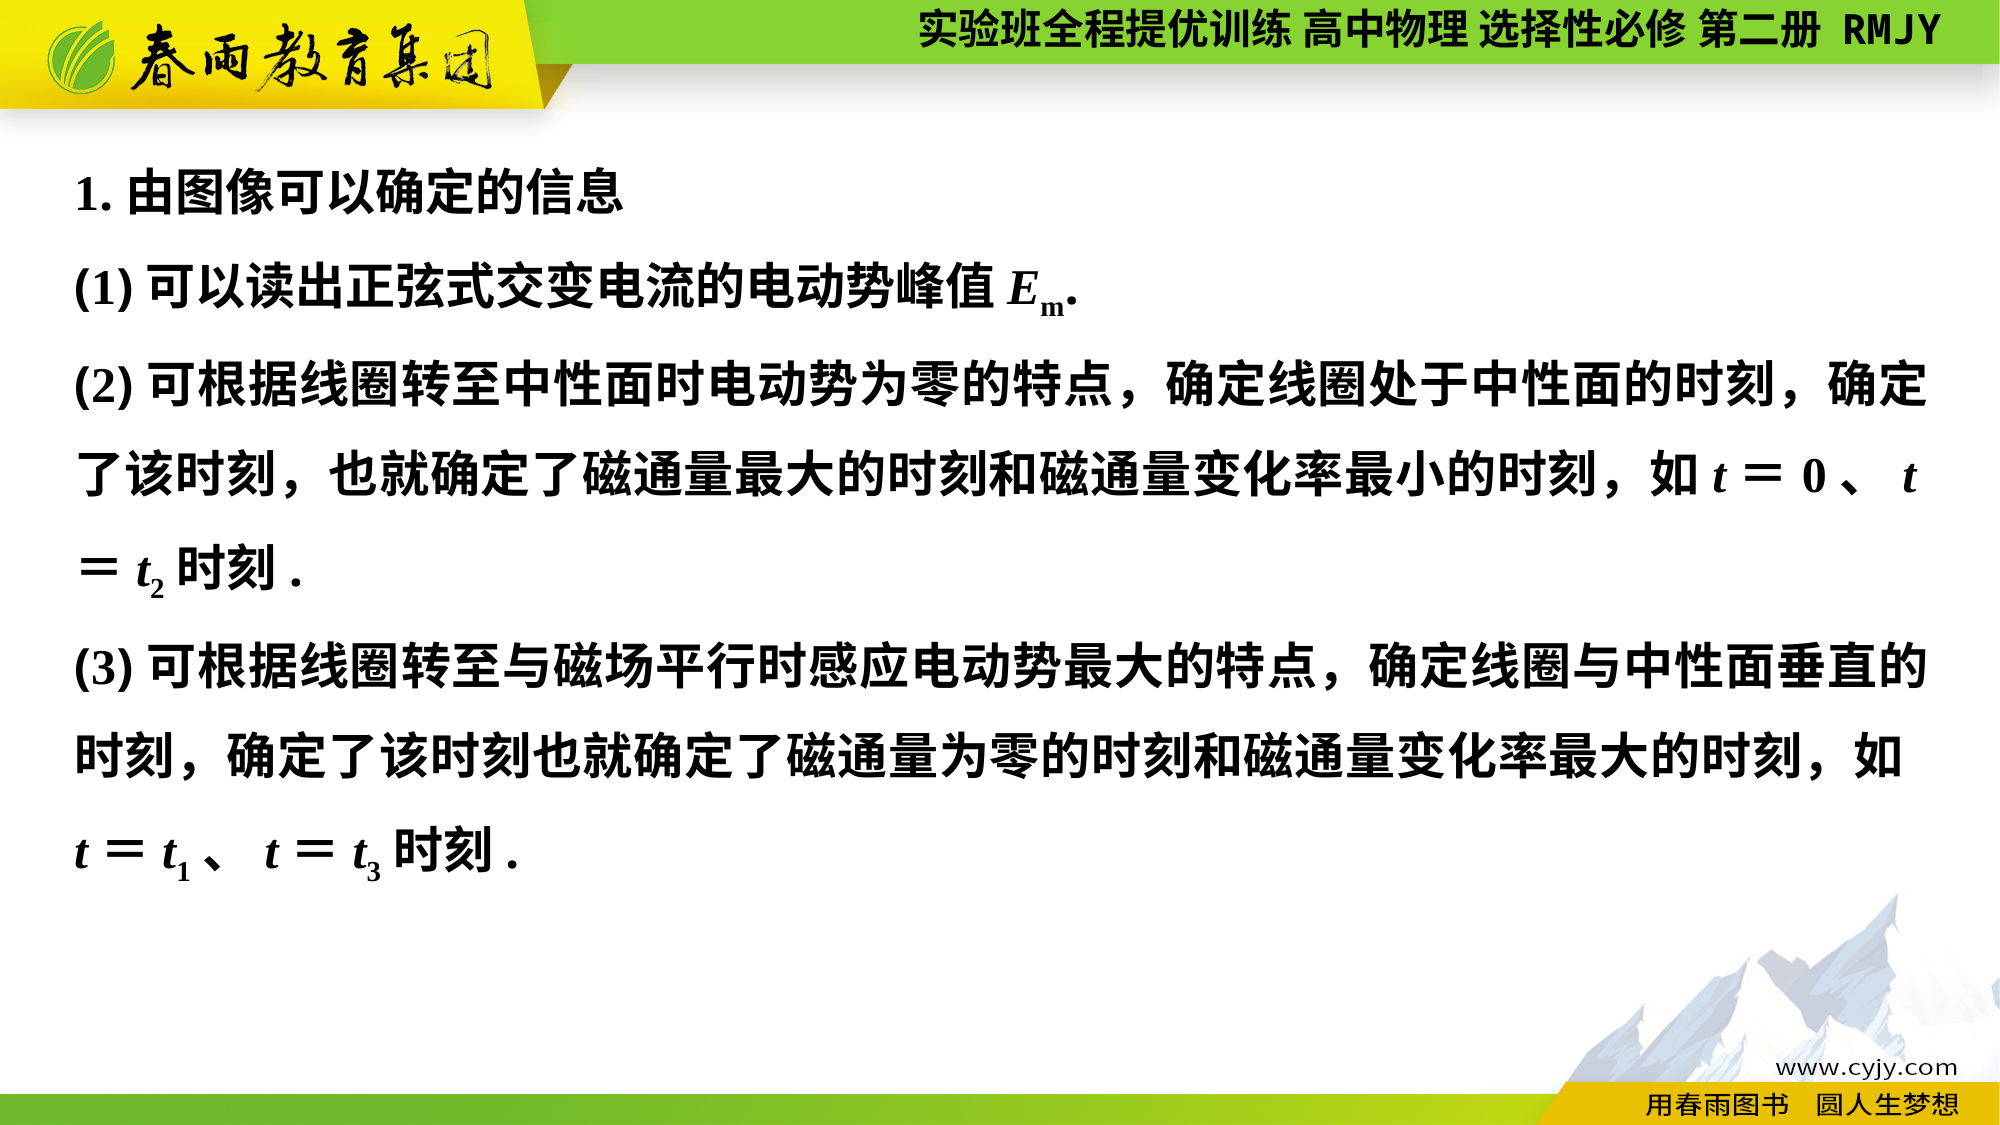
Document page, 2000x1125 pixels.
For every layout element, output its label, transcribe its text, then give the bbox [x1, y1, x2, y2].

picture [0, 0, 2000, 1125]
list 1.由图像可以确定的信息 (1)可以读出正弦式交变电流的电动势峰值Em. (2)可根据线圈转至中性面时电动势为零的特点，确定线圈处于中性面的时刻，确定了该时刻，也就确定了磁通量最大的时刻和磁通量变化率最小的时刻，如t＝0、t＝t2时刻. (3)可根据线圈转至与磁场平行时感应电动势最大的特点，确定线圈与中性面垂直的时刻，确定了该时刻也就确定了磁通量为零的时刻和磁通量变化率最大的时刻，如 t＝t1、t＝t3时刻. [59, 122, 1944, 865]
